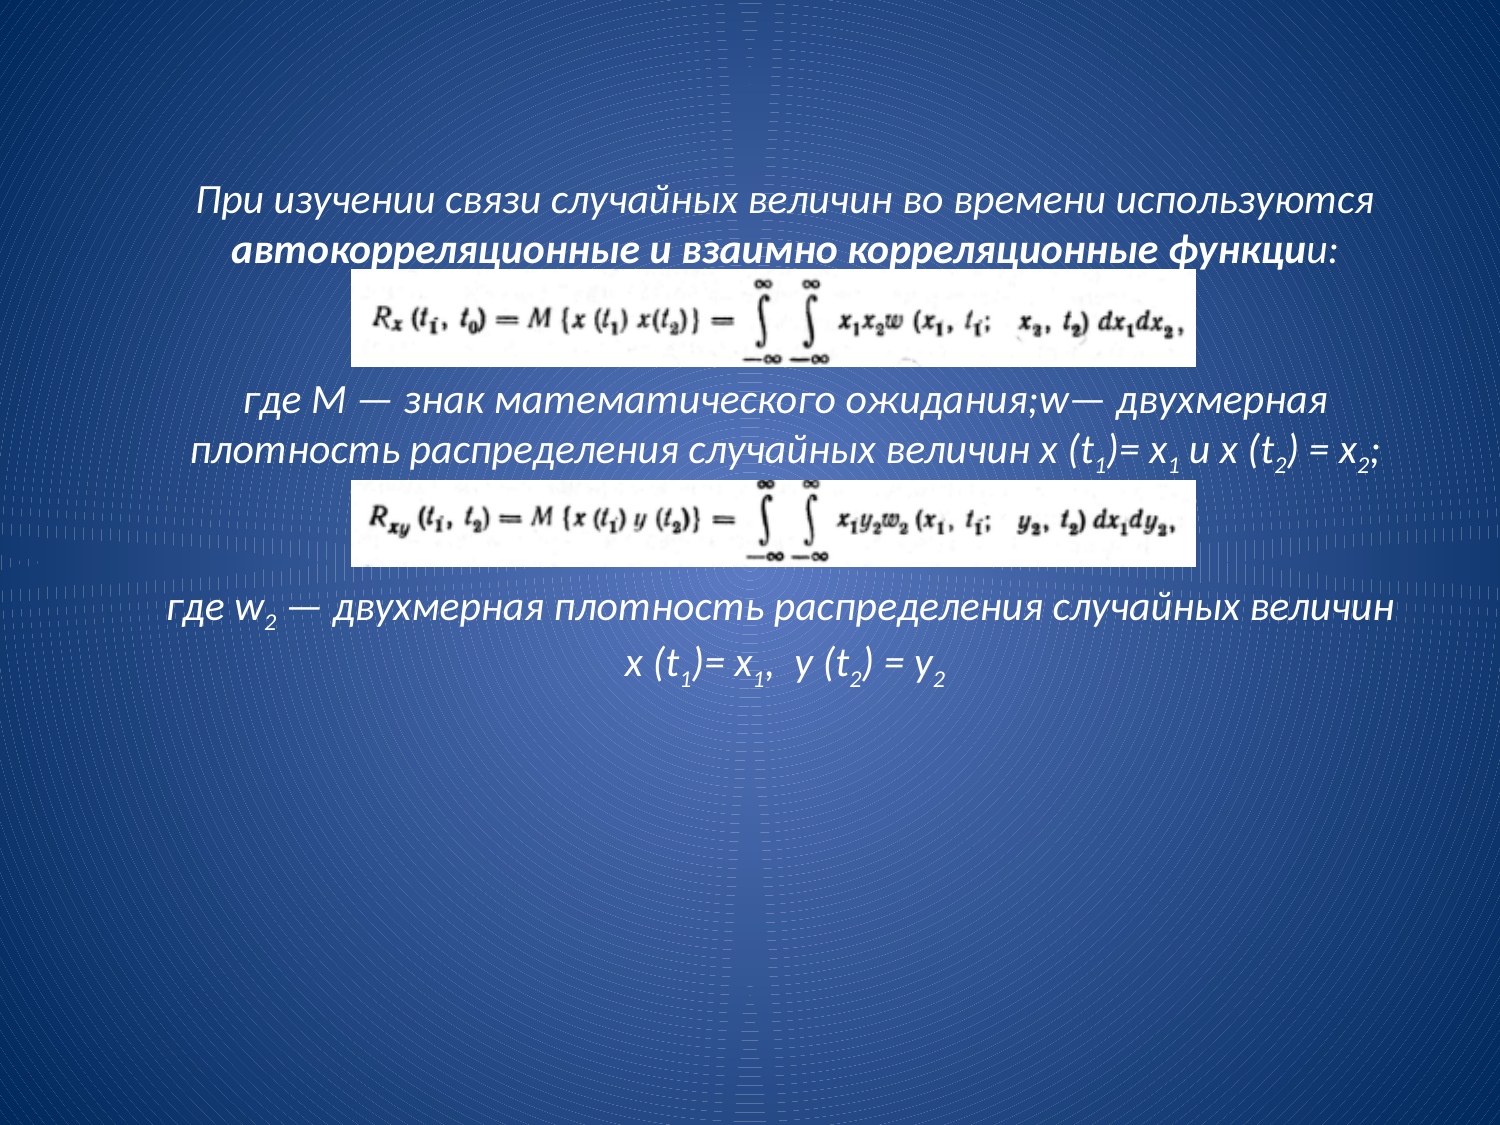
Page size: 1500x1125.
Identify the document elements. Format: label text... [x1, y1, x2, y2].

text_box При изучении связи случайных величин во времени используются автокорреляционные и взаимно корреляционные функции: где М — знак математического ожидания;w— двухмерная плотность распределения случайных величин х (t1)= х1 и х (t2) = х2; где w2 — двухмерная плотность распределения случайных величин х (t1)= х1, y (t2) = y2 [140, 163, 1430, 800]
picture [351, 480, 1196, 567]
picture [351, 269, 1196, 367]
